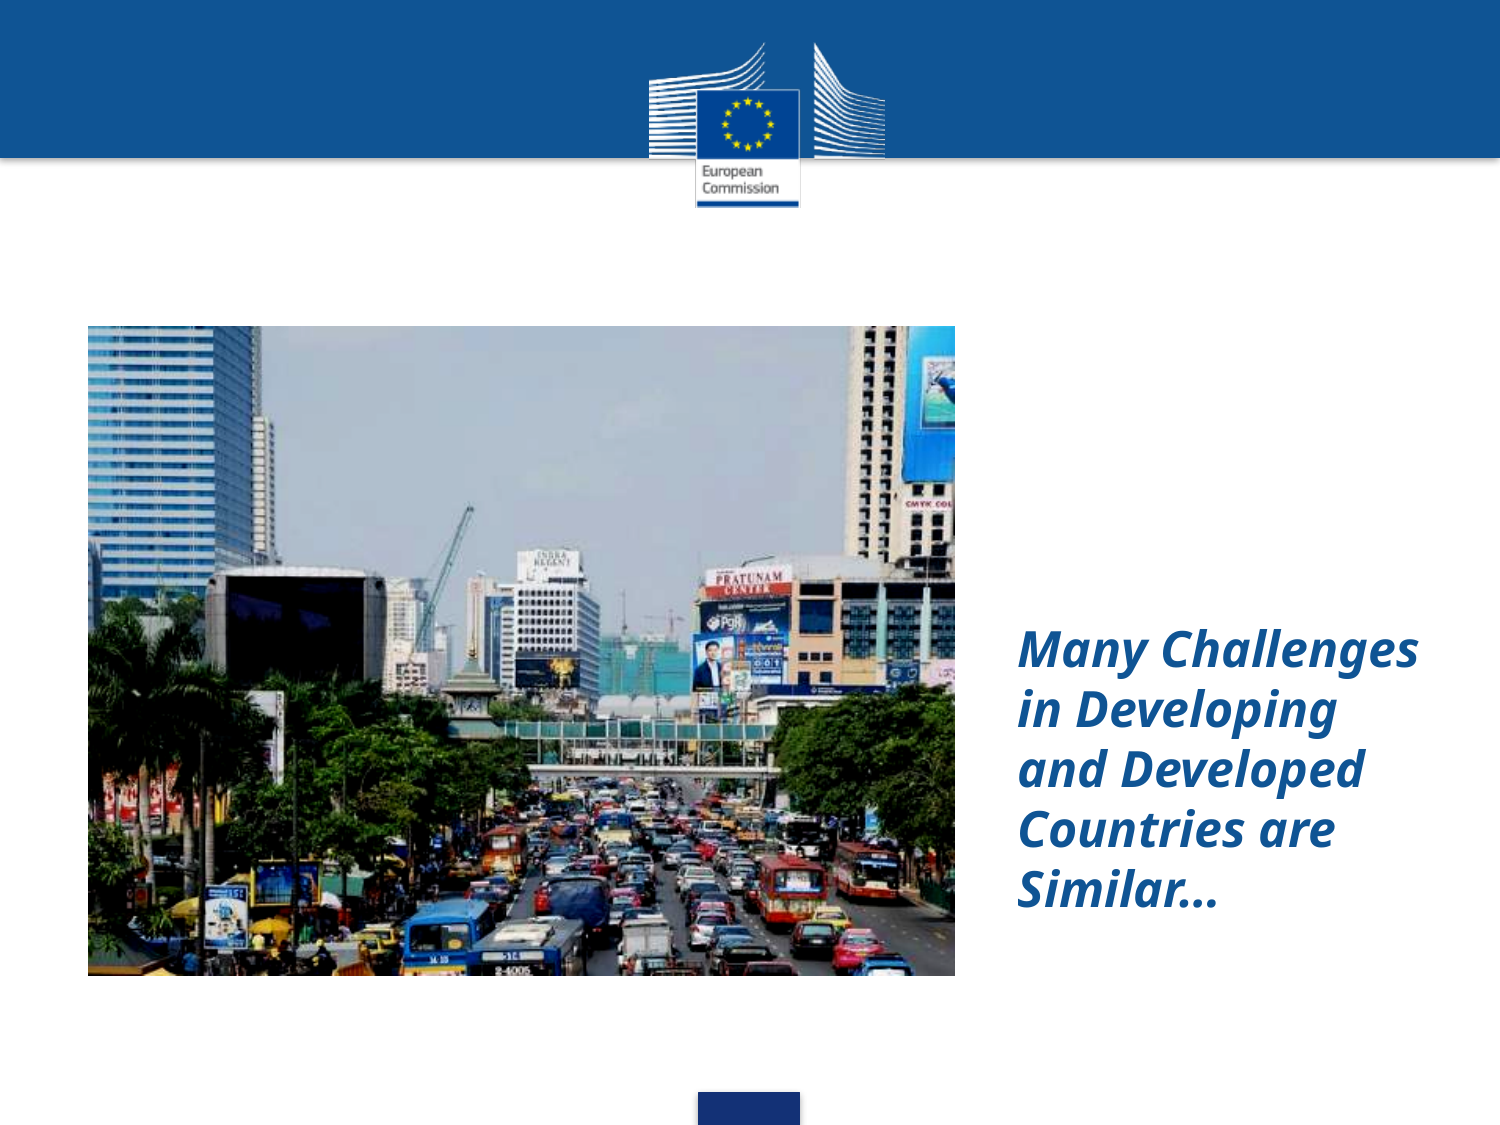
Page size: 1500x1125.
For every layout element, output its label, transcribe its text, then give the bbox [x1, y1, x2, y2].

picture [649, 42, 885, 208]
text_box Many Challenges in Developing and Developed Countries are Similar… [1003, 609, 1452, 925]
picture [88, 325, 955, 977]
